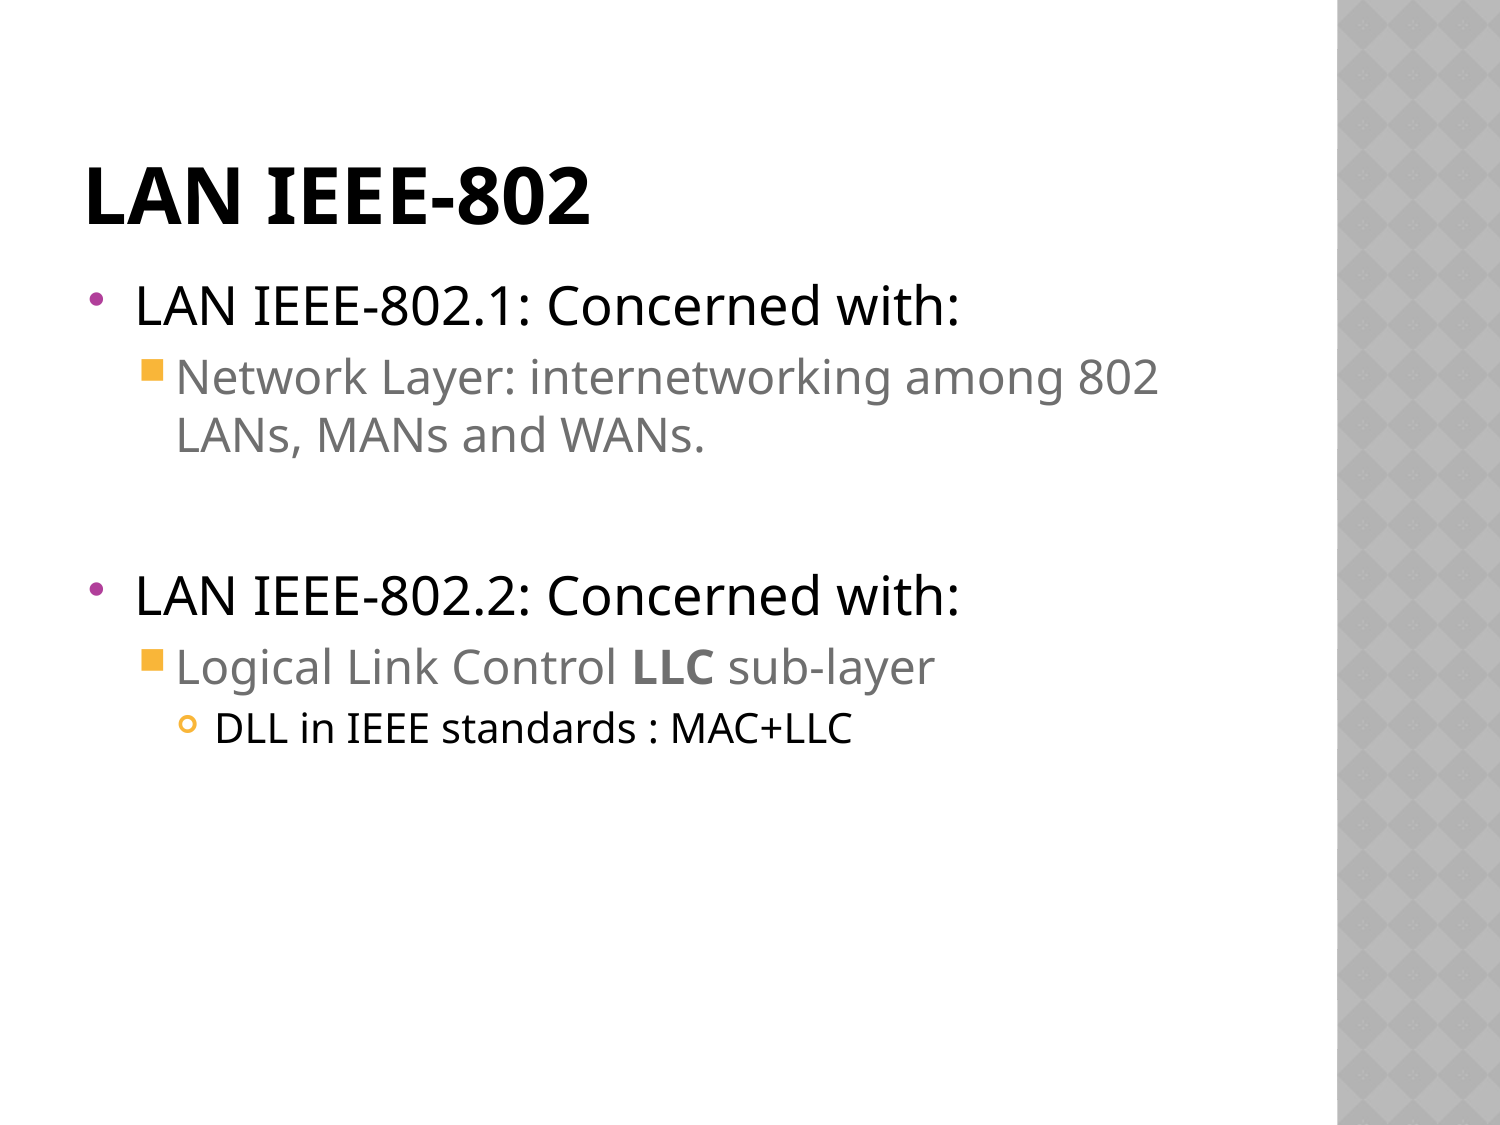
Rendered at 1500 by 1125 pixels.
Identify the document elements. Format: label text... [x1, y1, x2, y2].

title LAN IEEE-802 [75, 52, 1263, 240]
list LAN IEEE-802.1: Concerned with: Network Layer: internetworking among 802 LANs, MANs and WANs. LAN IEEE-802.2: Concerned with: Logical Link Control LLC sub-layer DLL in IEEE standards : MAC+LLC [75, 264, 1263, 1059]
